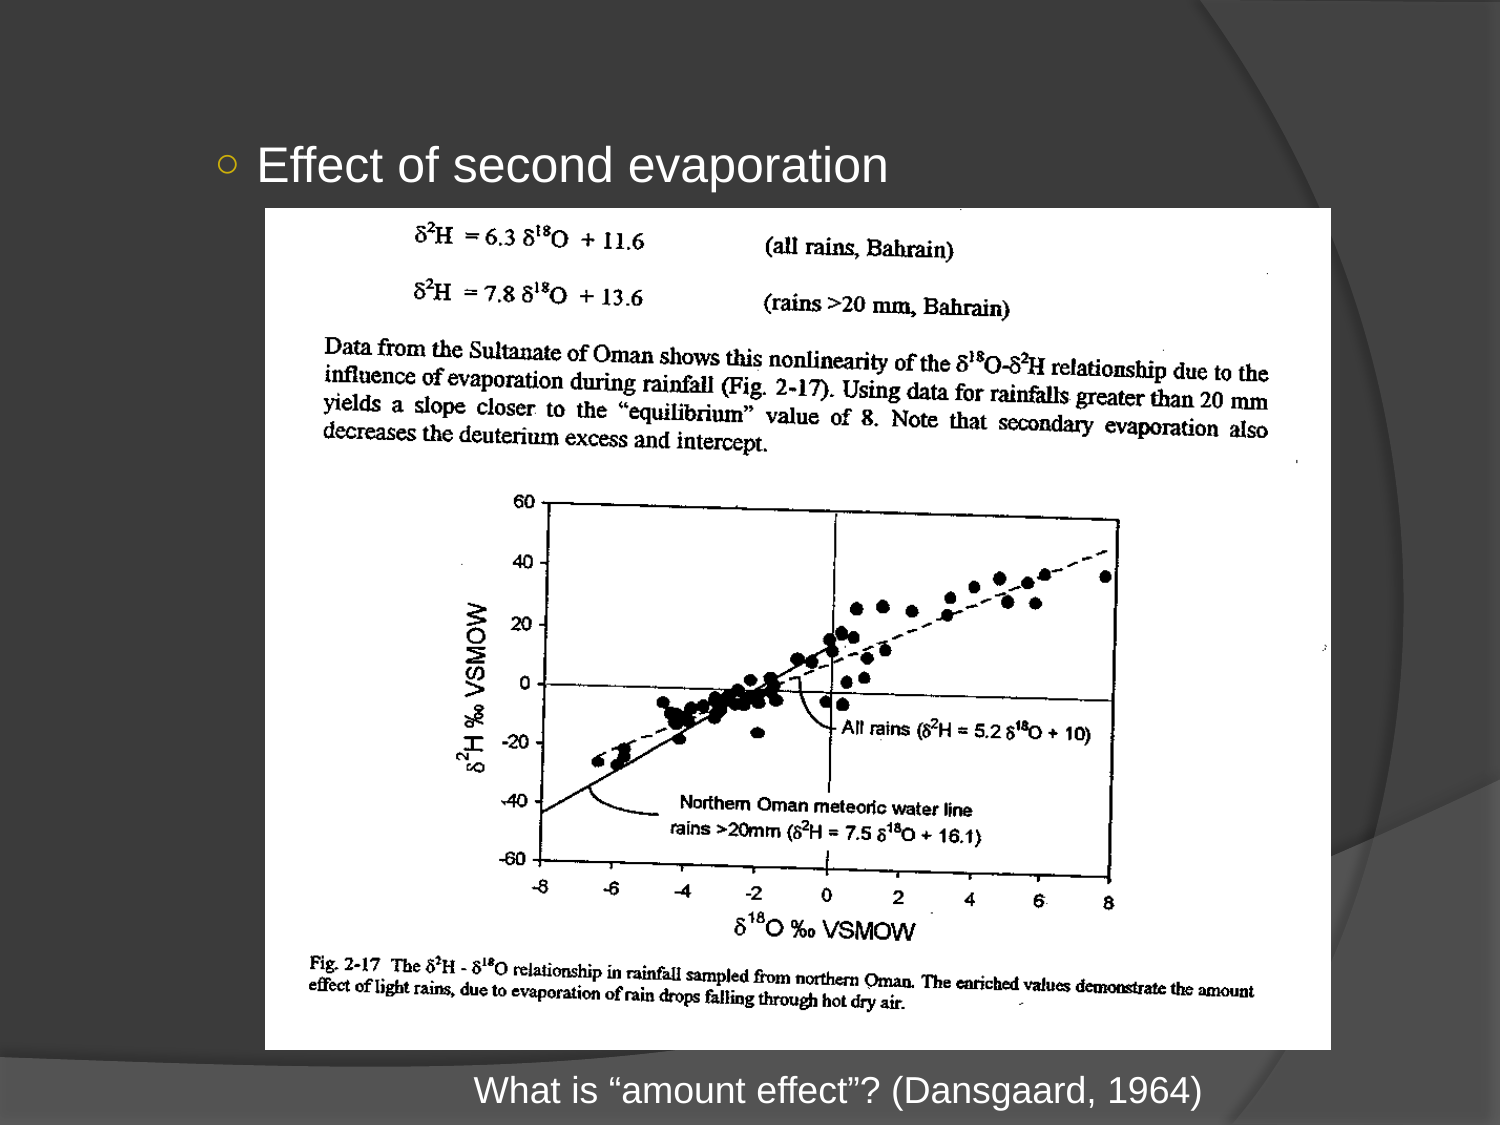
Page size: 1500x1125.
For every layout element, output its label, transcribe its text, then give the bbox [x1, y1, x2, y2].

list Effect of second evaporation [76, 125, 1302, 868]
text_box What is “amount effect”? (Dansgaard, 1964) [458, 1061, 1219, 1119]
picture [265, 207, 1331, 1050]
